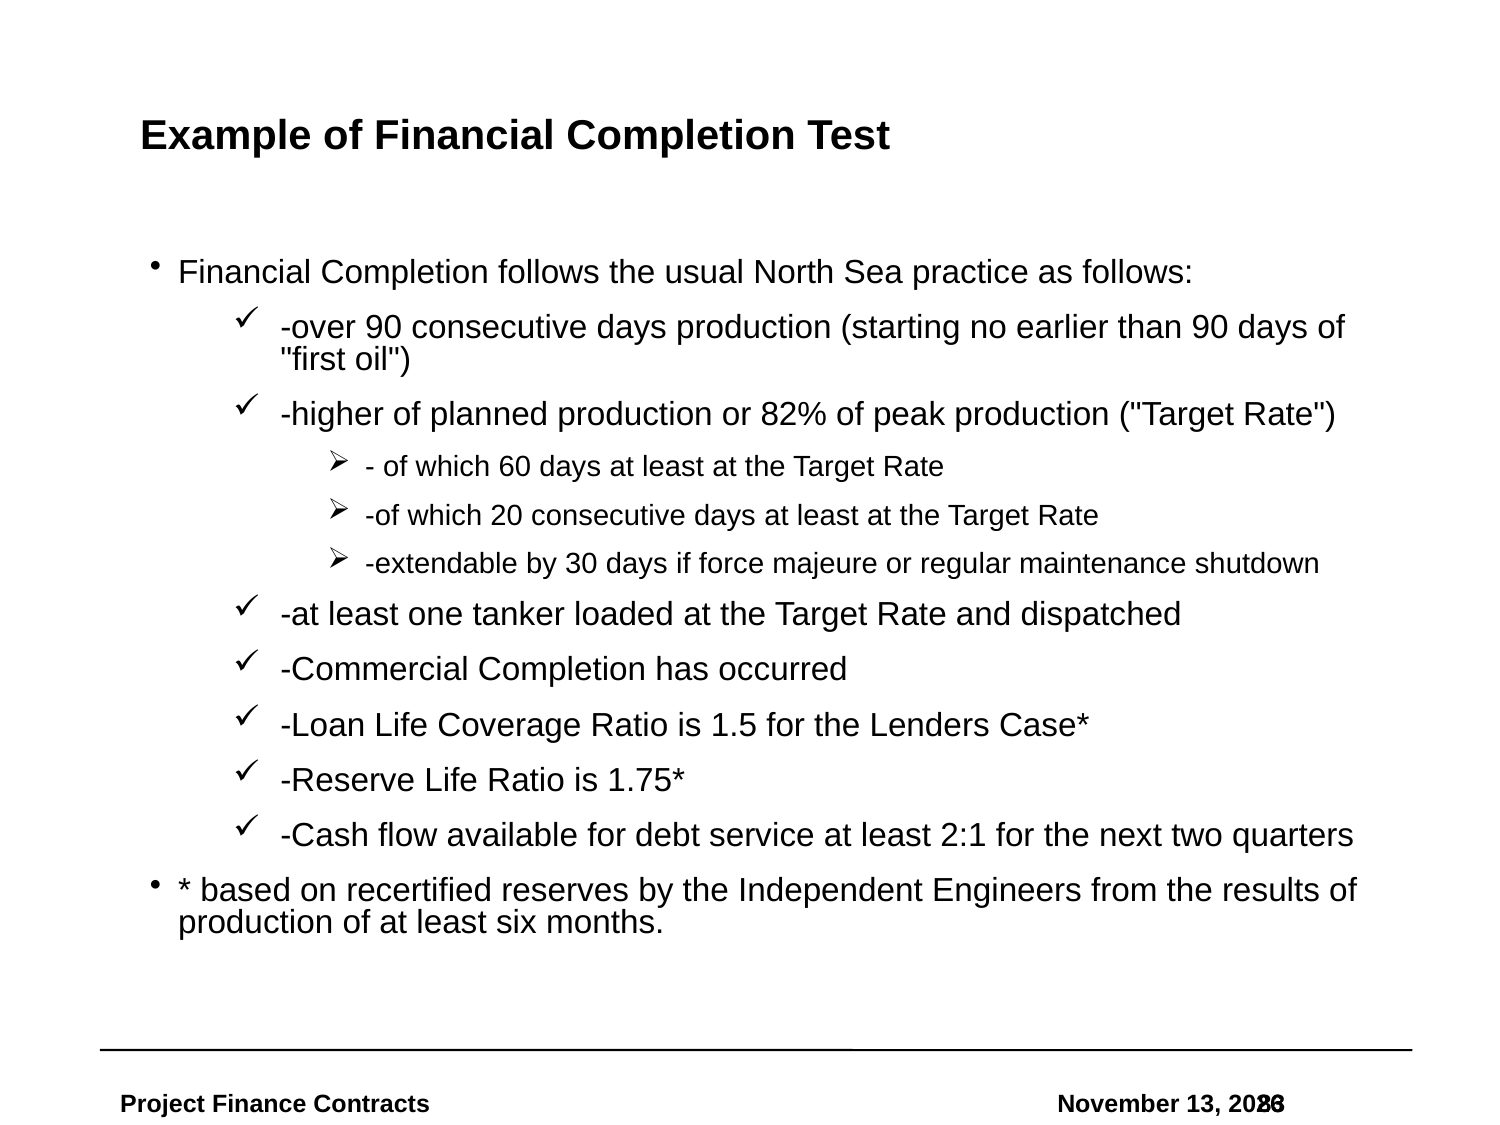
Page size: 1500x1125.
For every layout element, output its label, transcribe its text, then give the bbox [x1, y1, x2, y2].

list Financial Completion follows the usual North Sea practice as follows: -over 90 consecutive days production (starting no earlier than 90 days of "first oil") -higher of planned production or 82% of peak production ("Target Rate") - of which 60 days at least at the Target Rate -of which 20 consecutive days at least at the Target Rate -extendable by 30 days if force majeure or regular maintenance shutdown -at least one tanker loaded at the Target Rate and dispatched -Commercial Completion has occurred -Loan Life Coverage Ratio is 1.5 for the Lenders Case* -Reserve Life Ratio is 1.75* -Cash flow available for debt service at least 2:1 for the next two quarters * based on recertified reserves by the Independent Engineers from the results of production of at least six months. [124, 249, 1376, 1001]
title Example of Financial Completion Test [124, 99, 1288, 226]
